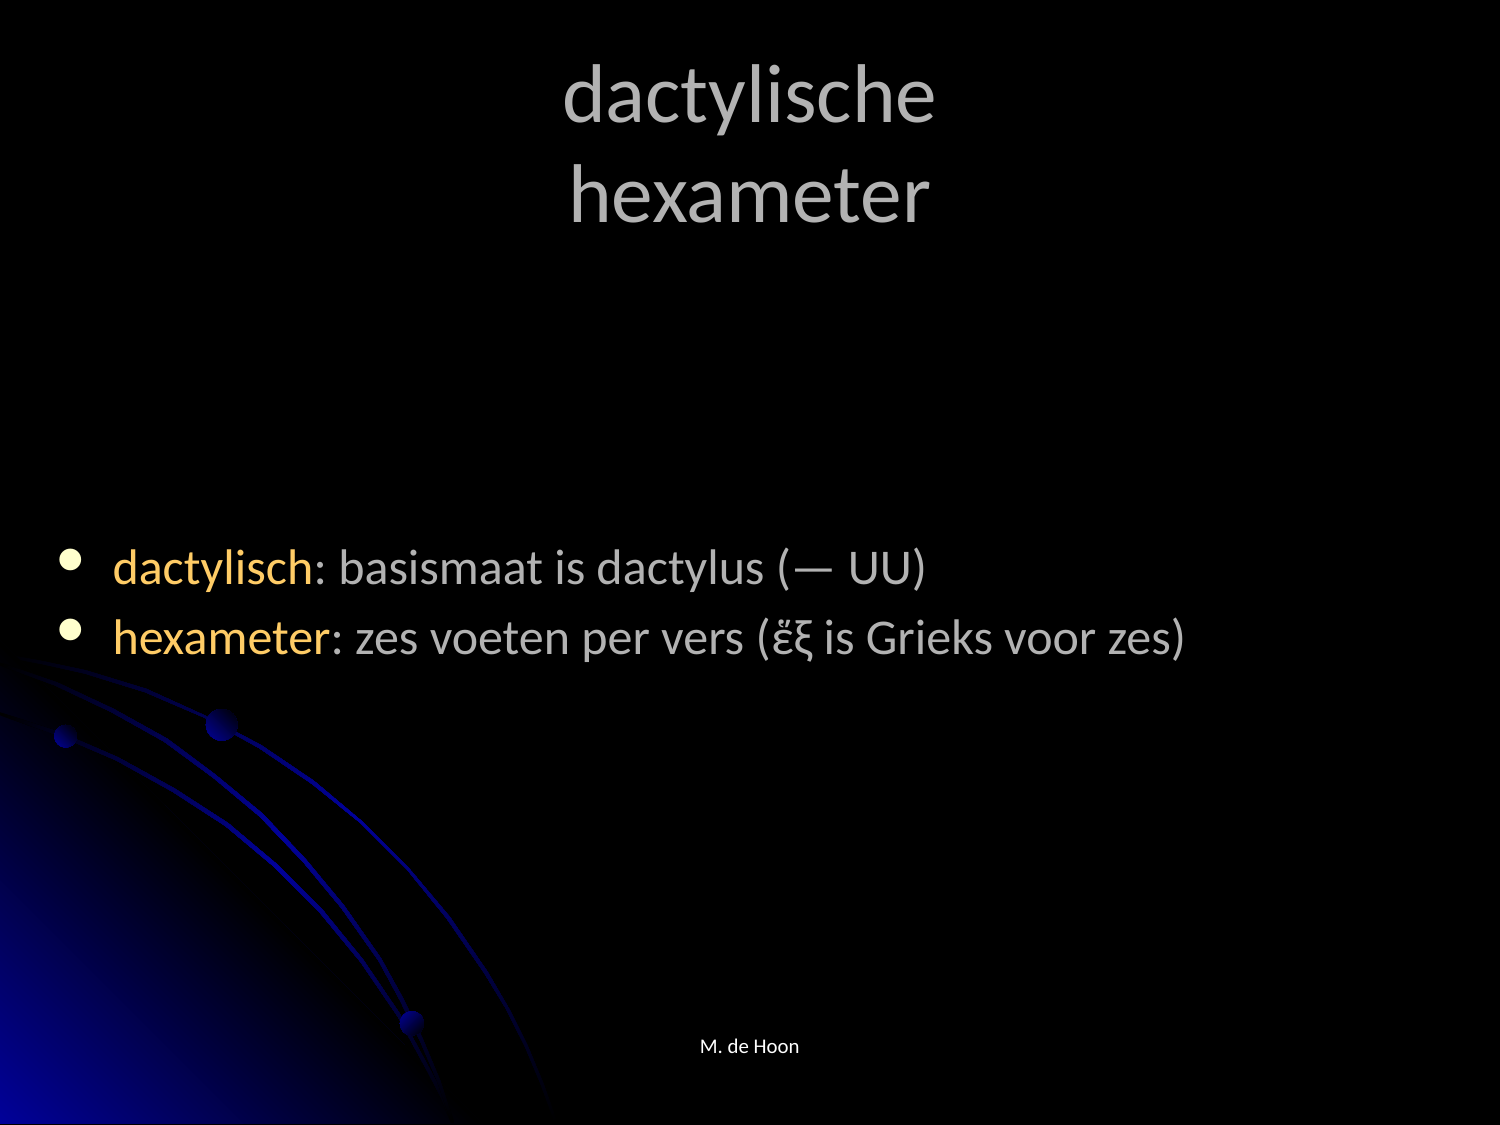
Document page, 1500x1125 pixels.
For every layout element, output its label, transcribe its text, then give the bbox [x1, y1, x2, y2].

list dactylisch: basismaat is dactylus (— UU) hexameter: zes voeten per vers (ἕξ is Grieks voor zes) [40, 526, 1448, 1000]
footer M. de Hoon [512, 1024, 988, 1101]
title dactylische hexameter [74, 45, 1426, 233]
